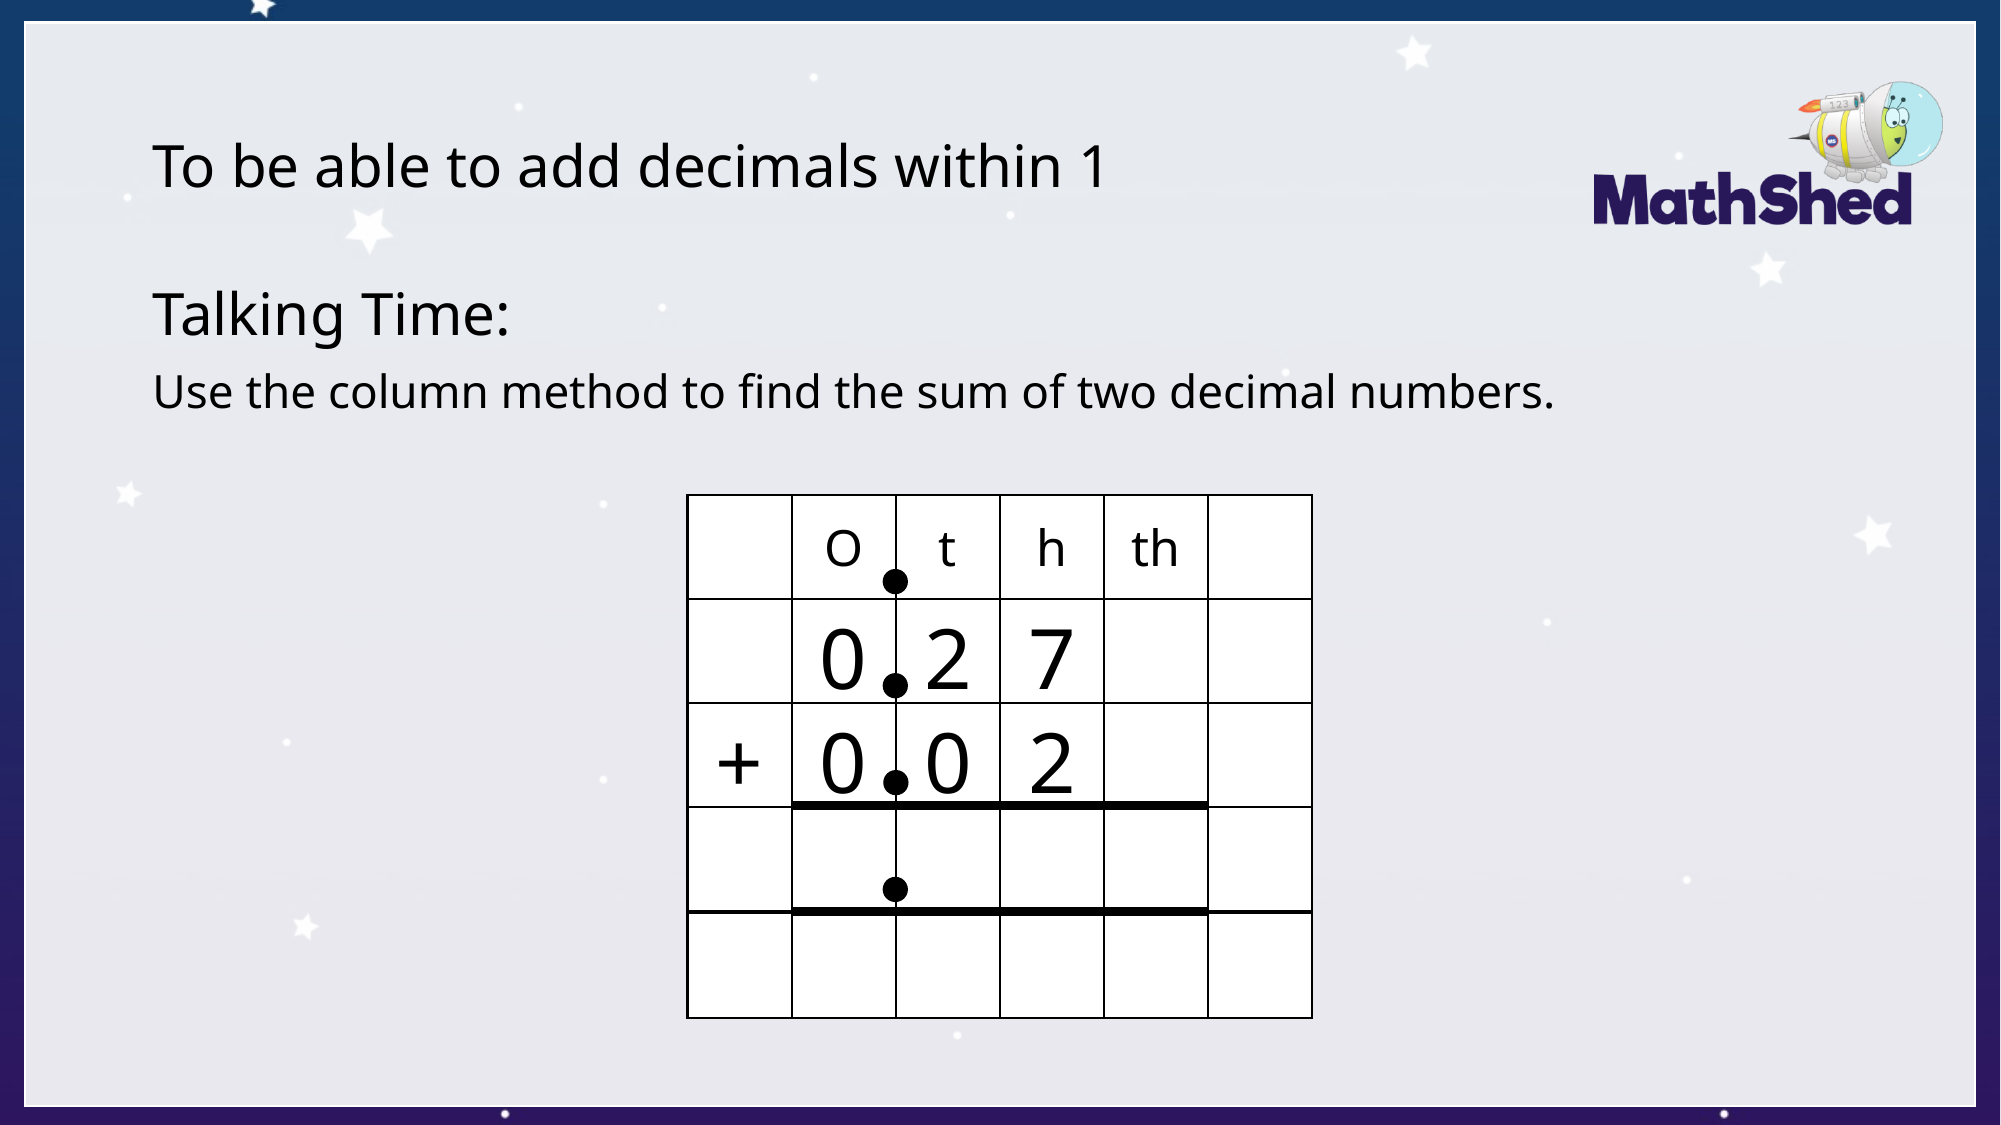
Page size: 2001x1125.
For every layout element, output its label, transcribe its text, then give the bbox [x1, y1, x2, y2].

text_box [883, 769, 909, 796]
text_box [999, 916, 1103, 1019]
text_box [1103, 598, 1207, 702]
text_box 0 [791, 598, 895, 702]
text_box 2 [999, 702, 1103, 801]
text_box [1207, 702, 1313, 806]
text_box 2 [895, 598, 999, 702]
text_box [686, 494, 791, 598]
text_box [1103, 702, 1207, 801]
text_box [791, 806, 895, 907]
text_box [1207, 598, 1313, 702]
text_box [1207, 806, 1313, 912]
text_box [686, 598, 791, 702]
list Talking Time: Use the column method to find the sum of two decimal numbers. [137, 277, 1863, 992]
text_box [686, 912, 791, 1019]
text_box [791, 912, 895, 1019]
text_box [895, 916, 999, 1019]
text_box h [999, 494, 1103, 598]
text_box + [686, 702, 791, 806]
text_box [882, 876, 908, 903]
text_box [895, 810, 999, 907]
text_box [999, 810, 1103, 907]
text_box [686, 806, 791, 912]
text_box 0 [791, 702, 895, 801]
text_box 0 [895, 702, 999, 801]
text_box [1103, 916, 1207, 1019]
text_box O [791, 494, 895, 598]
title To be able to add decimals within 1 [137, 59, 1578, 277]
text_box [1207, 494, 1313, 598]
text_box th [1103, 494, 1207, 598]
text_box [1207, 912, 1313, 1019]
text_box [882, 673, 908, 699]
text_box 7 [999, 598, 1103, 702]
text_box t [895, 494, 999, 598]
text_box [882, 568, 908, 595]
text_box [1103, 810, 1207, 907]
picture [0, 0, 2001, 1125]
